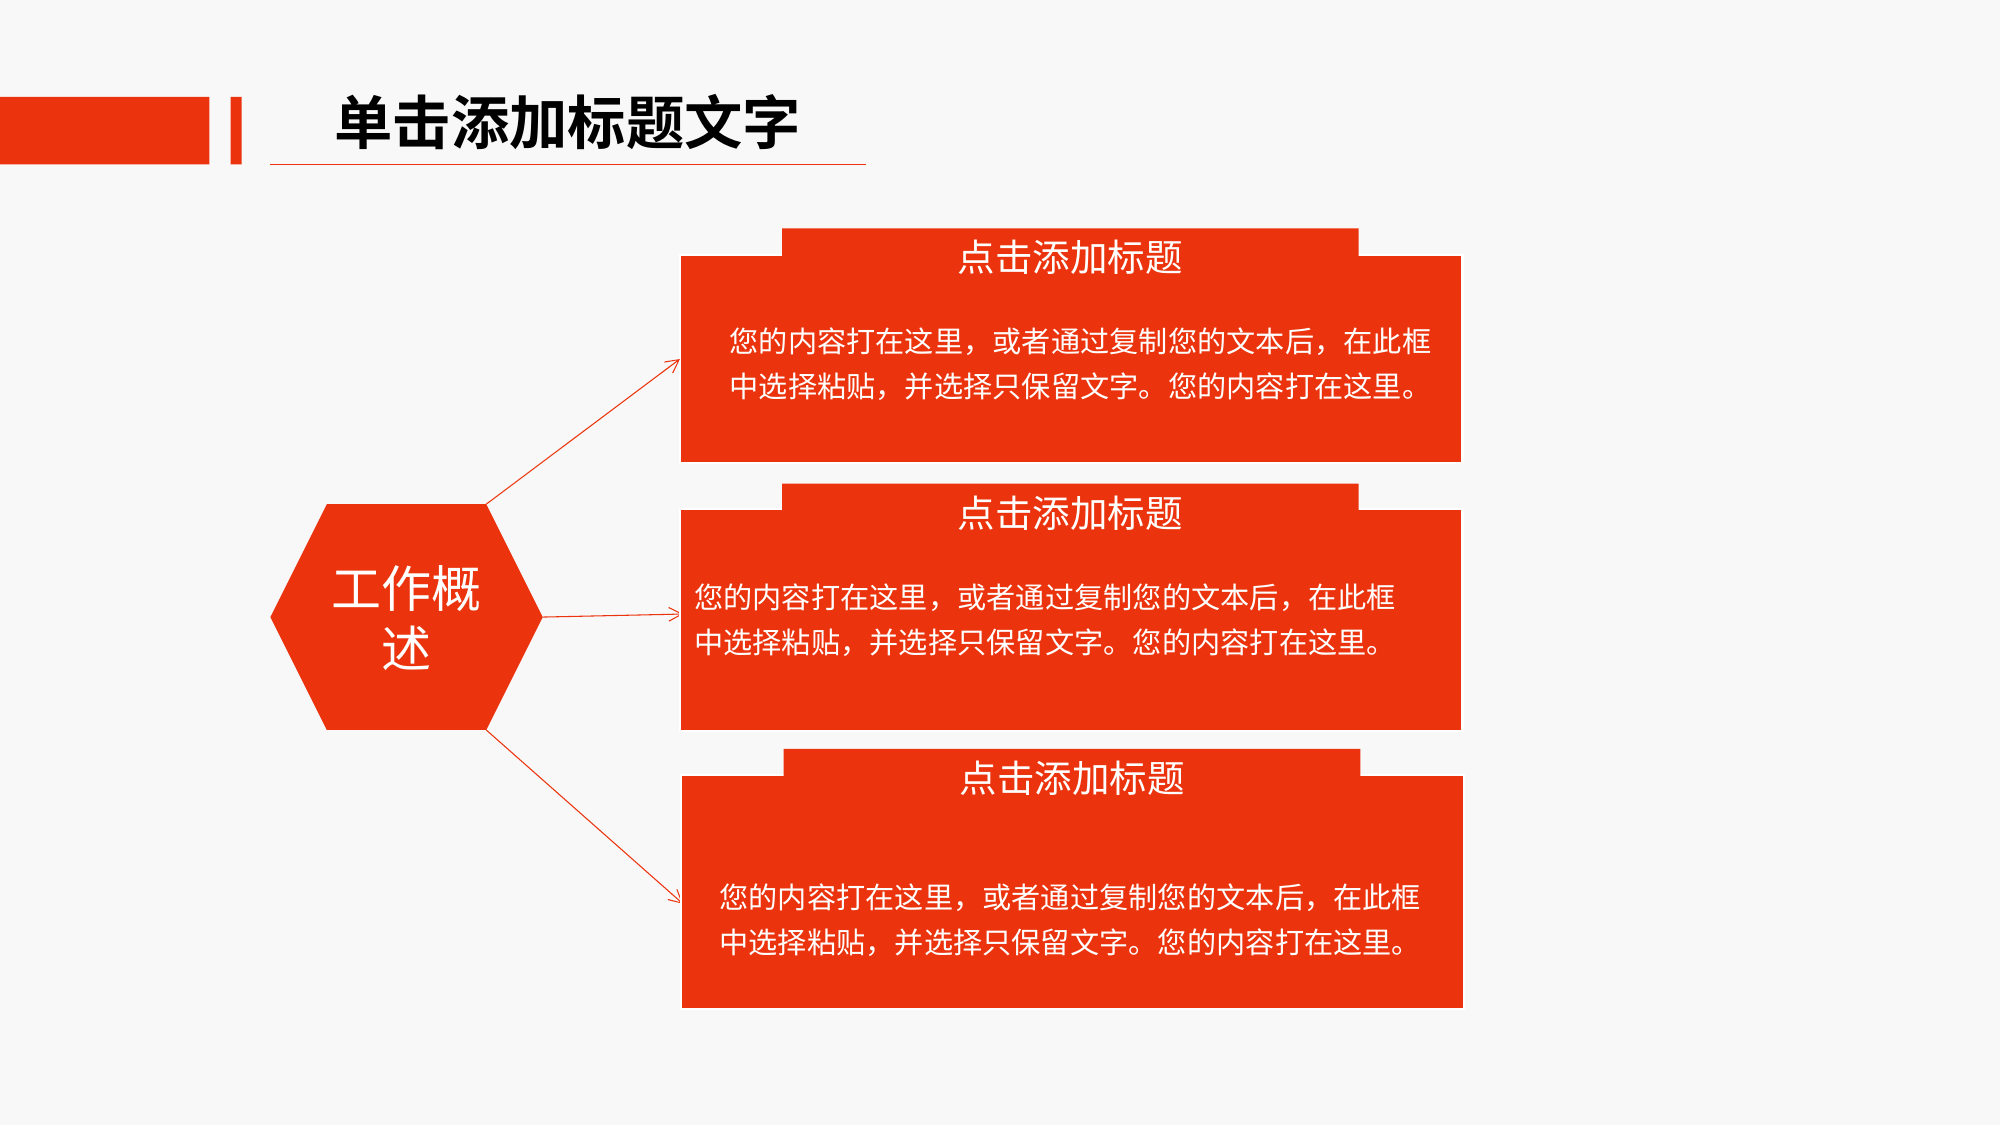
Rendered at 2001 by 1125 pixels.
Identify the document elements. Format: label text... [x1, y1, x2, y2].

text_box [679, 508, 1464, 732]
text_box 单击添加标题文字 [320, 78, 816, 164]
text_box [542, 612, 683, 618]
text_box 您的内容打在这里，或者通过复制您的文本后，在此框中选择粘贴，并选择只保留文字。您的内容打在这里。 [708, 863, 1453, 966]
text_box 点击添加标题 [781, 227, 1360, 286]
text_box 您的内容打在这里，或者通过复制您的文本后，在此框中选择粘贴，并选择只保留文字。您的内容打在这里。 [682, 563, 1428, 666]
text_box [486, 730, 683, 904]
text_box [230, 96, 243, 165]
text_box 点击添加标题 [781, 483, 1360, 542]
text_box [679, 254, 1464, 464]
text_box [486, 359, 680, 505]
text_box 您的内容打在这里，或者通过复制您的文本后，在此框中选择粘贴，并选择只保留文字。您的内容打在这里。 [718, 307, 1463, 410]
text_box [0, 96, 210, 165]
text_box 工作概述 [269, 503, 544, 732]
picture [0, 0, 2001, 1125]
text_box 点击添加标题 [783, 748, 1361, 807]
text_box [680, 774, 1465, 1010]
